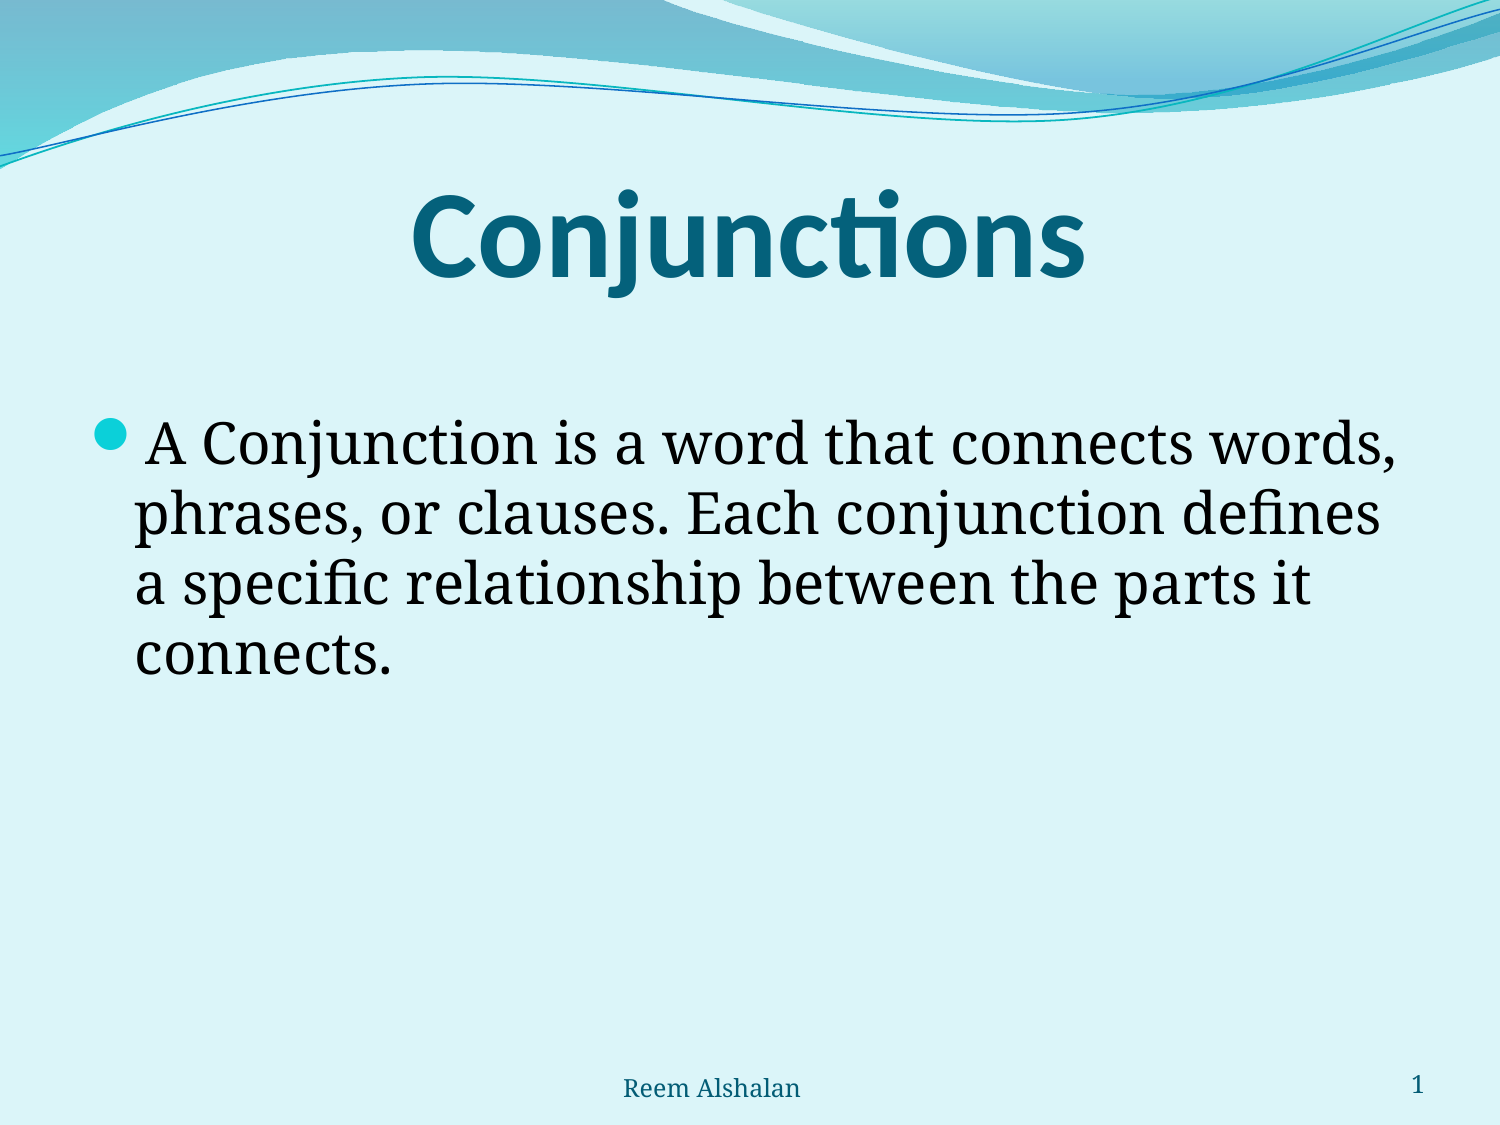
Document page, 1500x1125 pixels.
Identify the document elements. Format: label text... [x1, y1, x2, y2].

footer Reem Alshalan [437, 1042, 988, 1103]
list A Conjunction is a word that connects words, phrases, or clauses. Each conjunction defines a specific relationship between the parts it connects. [75, 317, 1425, 1038]
slide_number 1 [1299, 1042, 1425, 1103]
title Conjunctions [75, 115, 1425, 303]
